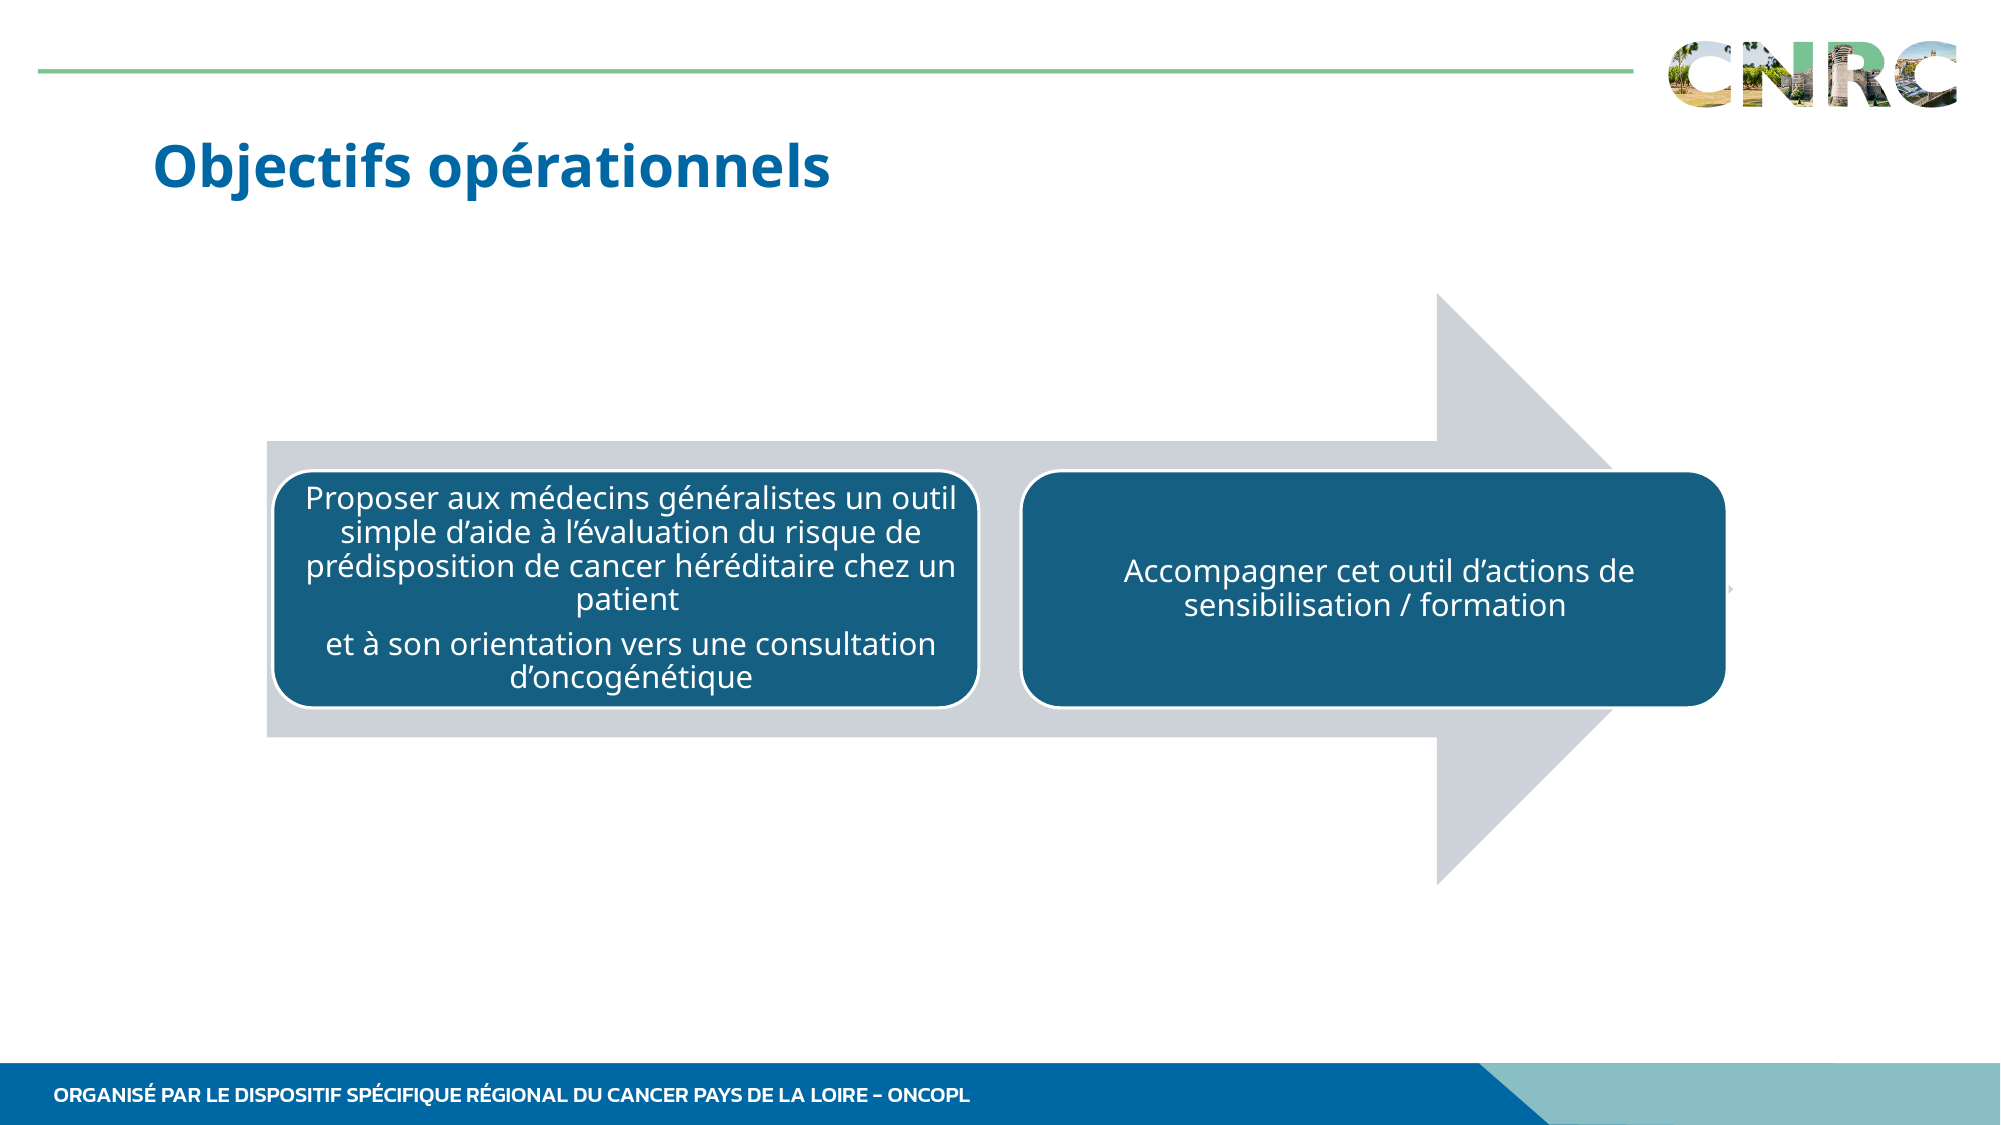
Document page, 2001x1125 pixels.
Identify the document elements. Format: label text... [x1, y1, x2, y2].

title Objectifs opérationnels [137, 81, 1863, 257]
picture [0, 0, 2001, 1125]
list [136, 292, 1863, 887]
